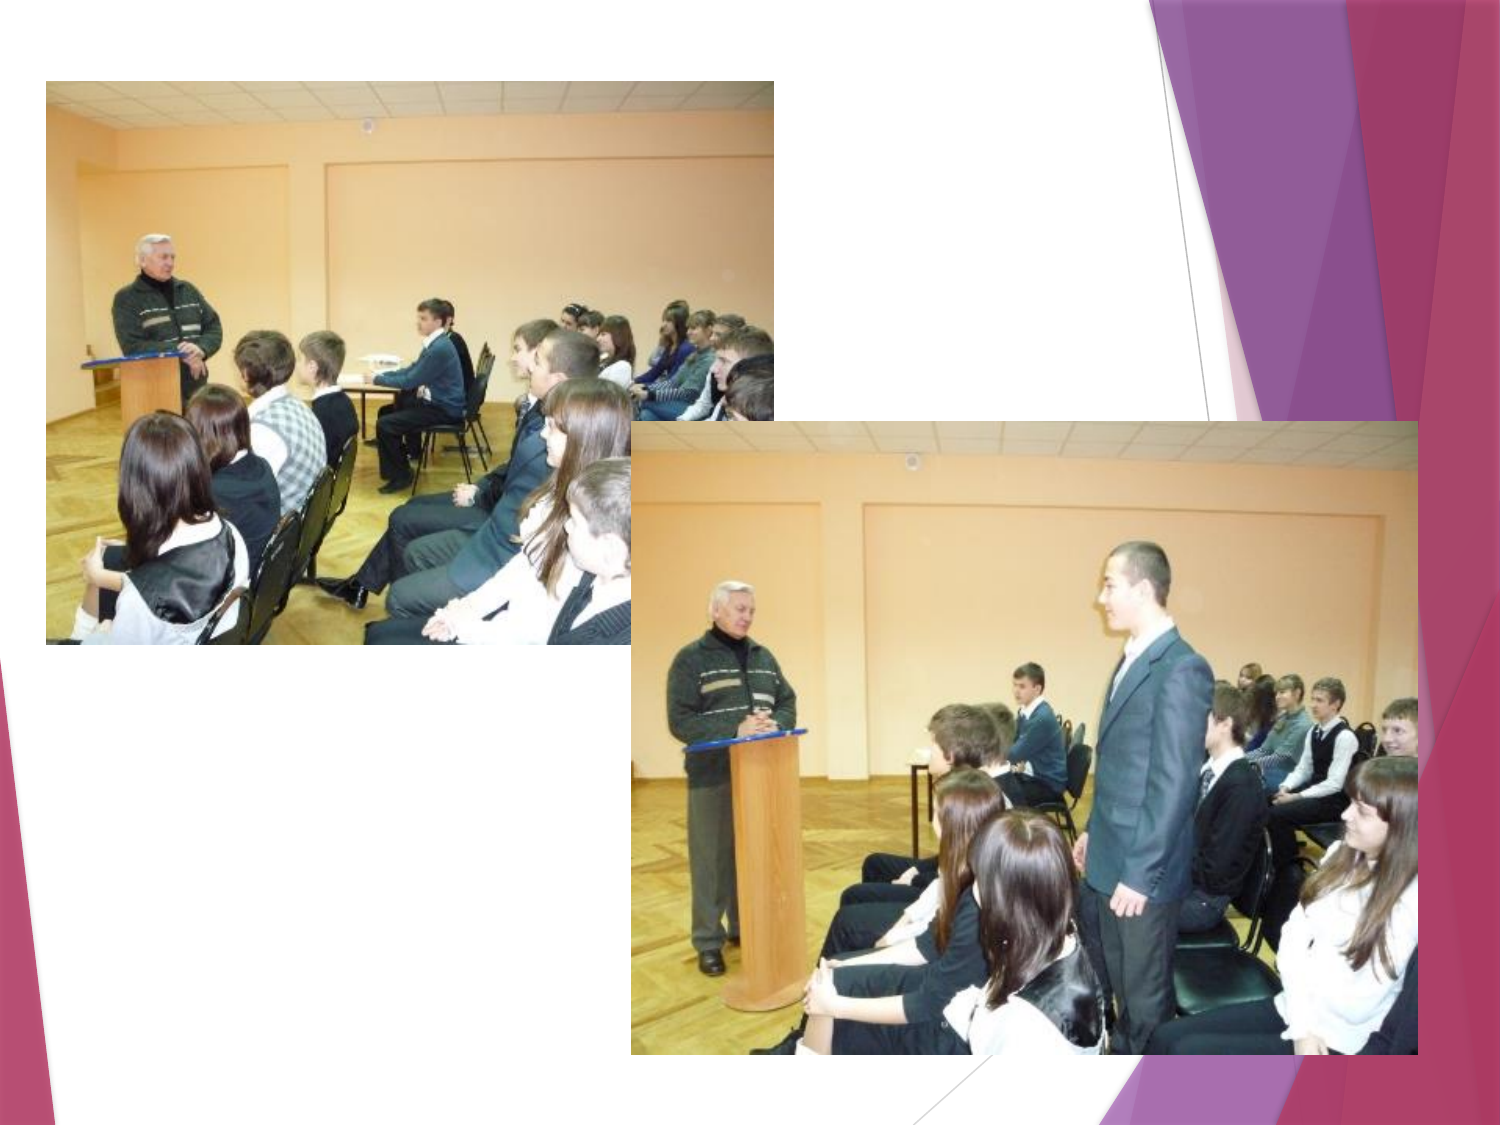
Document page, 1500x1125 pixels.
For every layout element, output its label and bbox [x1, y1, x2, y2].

list [46, 81, 774, 646]
picture [631, 421, 1419, 1056]
